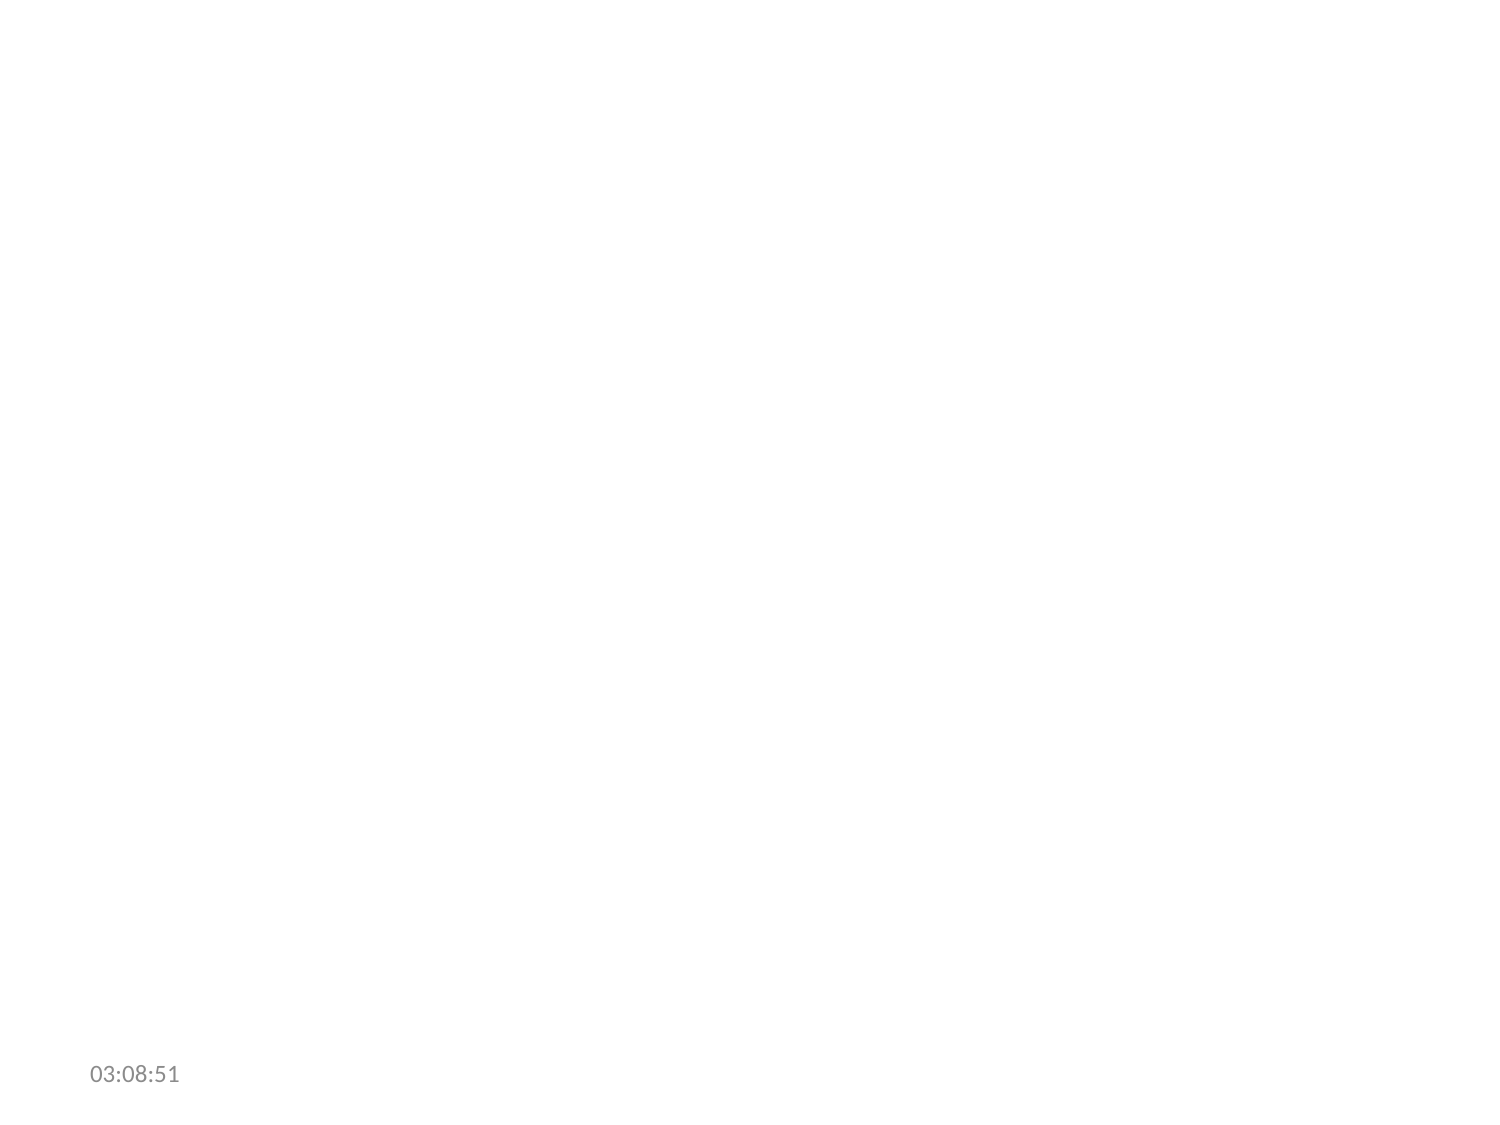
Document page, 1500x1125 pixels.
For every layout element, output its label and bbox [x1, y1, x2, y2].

slide_number [75, 1042, 425, 1103]
